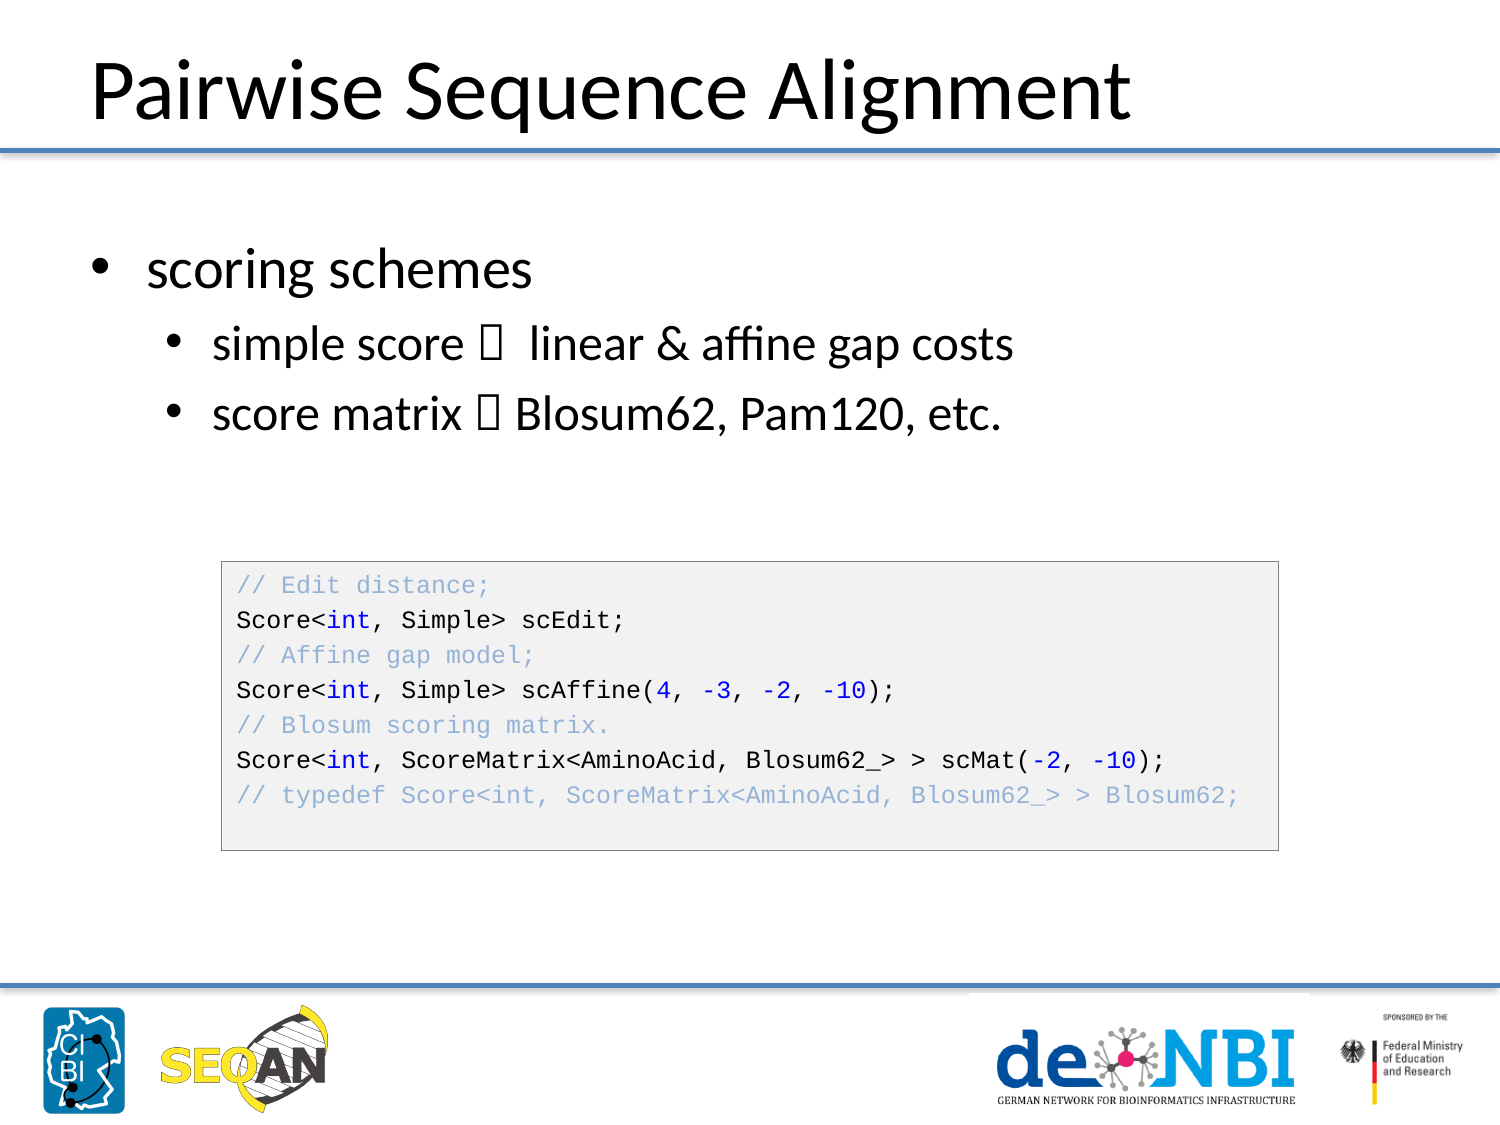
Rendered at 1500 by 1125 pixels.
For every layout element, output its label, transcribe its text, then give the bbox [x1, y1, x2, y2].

list scoring schemes simple score  linear & affine gap costs score matrix  Blosum62, Pam120, etc. [75, 222, 1425, 888]
text_box // Edit distance; Score<int, Simple> scEdit; // Affine gap model; Score<int, Simple> scAffine(4, -3, -2, -10); // Blosum scoring matrix. Score<int, ScoreMatrix<AminoAcid, Blosum62_> > scMat(-2, -10); // typedef Score<int, ScoreMatrix<AminoAcid, Blosum62_> > Blosum62; [221, 561, 1279, 851]
picture [969, 993, 1309, 1122]
picture [141, 1002, 332, 1121]
title Pairwise Sequence Alignment [75, 25, 1425, 145]
picture [48, 1010, 120, 1109]
